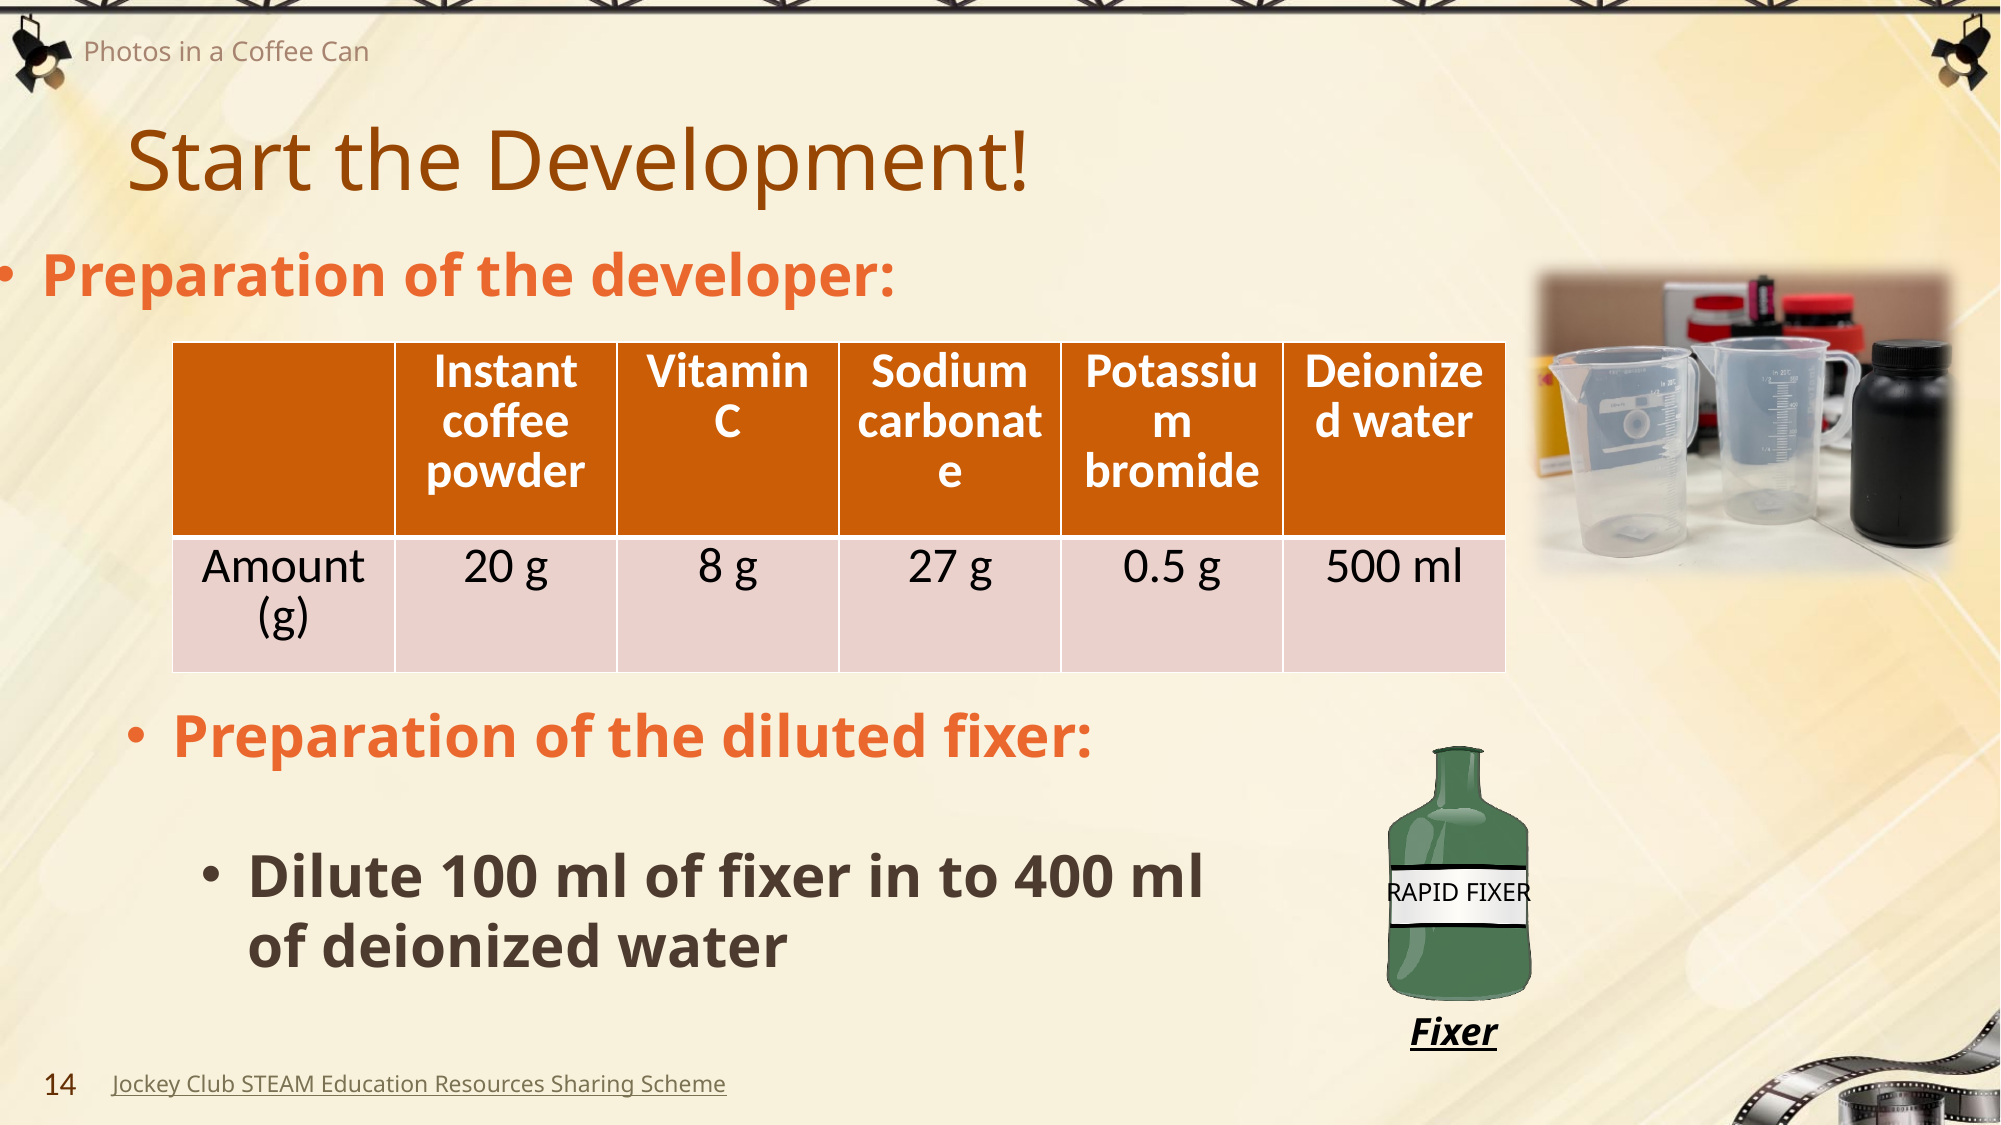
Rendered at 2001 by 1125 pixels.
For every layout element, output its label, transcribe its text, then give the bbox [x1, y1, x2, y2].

table_header Potassium bromide [1062, 343, 1282, 535]
table_header Deionized water [1284, 343, 1505, 535]
table_header [173, 343, 394, 535]
table_cell Amount (g) [173, 540, 394, 672]
title Start the Development! [111, 99, 1522, 317]
table_cell 0.5 g [1062, 540, 1282, 672]
table_header Sodium carbonate [840, 343, 1060, 535]
table_cell 8 g [618, 540, 838, 672]
table_cell 20 g [396, 540, 616, 672]
table_cell 27 g [840, 540, 1060, 672]
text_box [1342, 746, 1576, 1062]
table_header Instant coffee powder [396, 343, 616, 535]
table_cell 500 ml [1284, 540, 1505, 672]
text_box Preparation of the diluted fixer: Dilute 100 ml of fixer in to 400 ml of deionized water [111, 691, 1280, 987]
text_box Preparation of the developer: [0, 230, 911, 316]
table_header Vitamin C [618, 343, 838, 535]
picture [0, 0, 2001, 1125]
